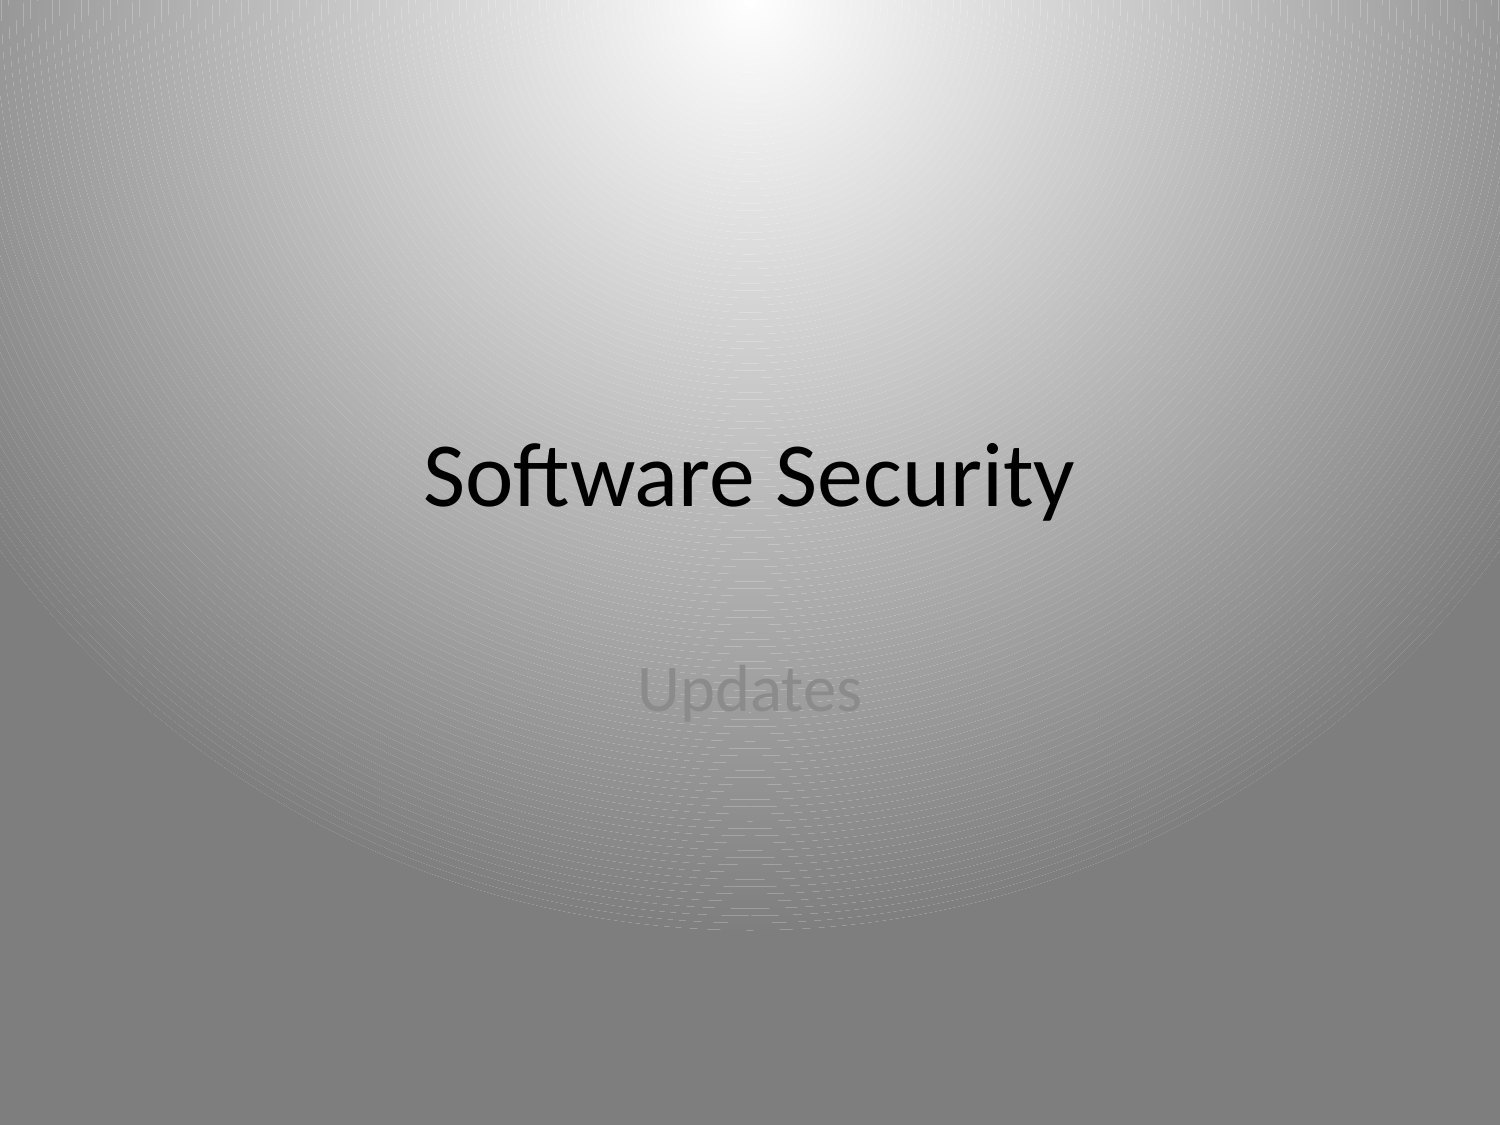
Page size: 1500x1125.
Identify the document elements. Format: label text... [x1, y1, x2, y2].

title Software Security [112, 349, 1388, 591]
subtitle Updates [225, 637, 1275, 925]
